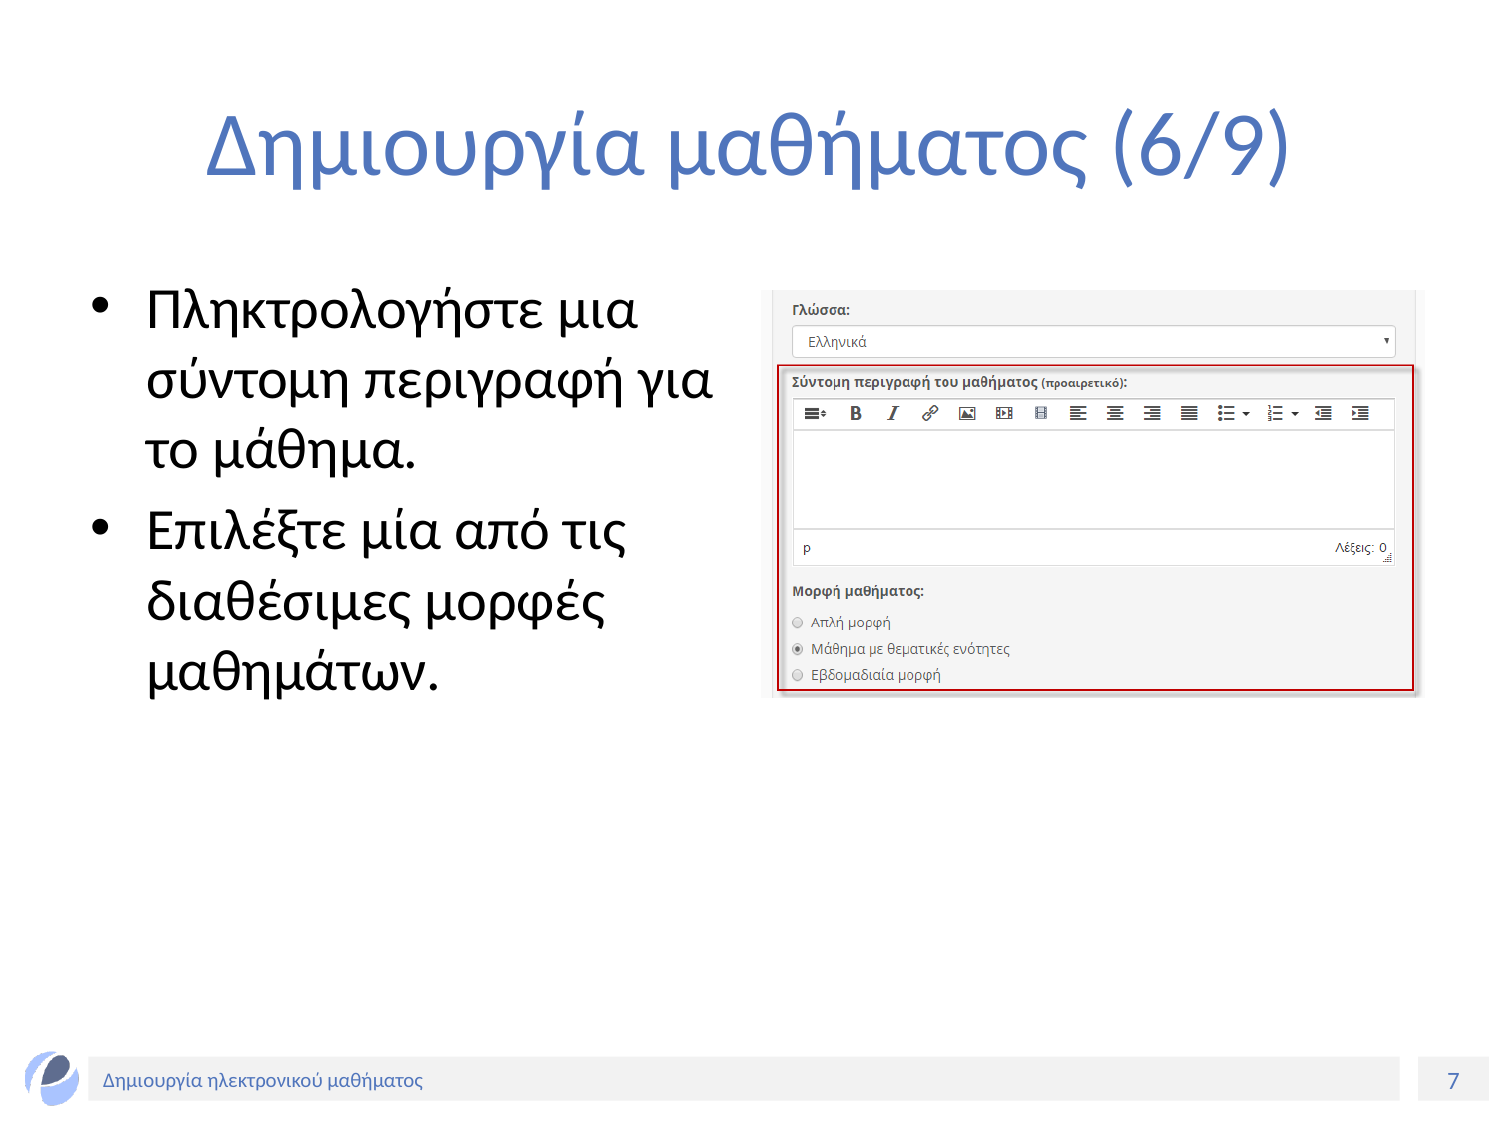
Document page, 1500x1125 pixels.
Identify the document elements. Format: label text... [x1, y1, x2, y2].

title Δημιουργία μαθήματος (6/9) [75, 45, 1425, 233]
list Πληκτρολογήστε μια σύντομη περιγραφή για το μάθημα. Επιλέξτε μία από τις διαθέσιμες μορφές μαθημάτων. [75, 262, 738, 1005]
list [761, 290, 1425, 698]
